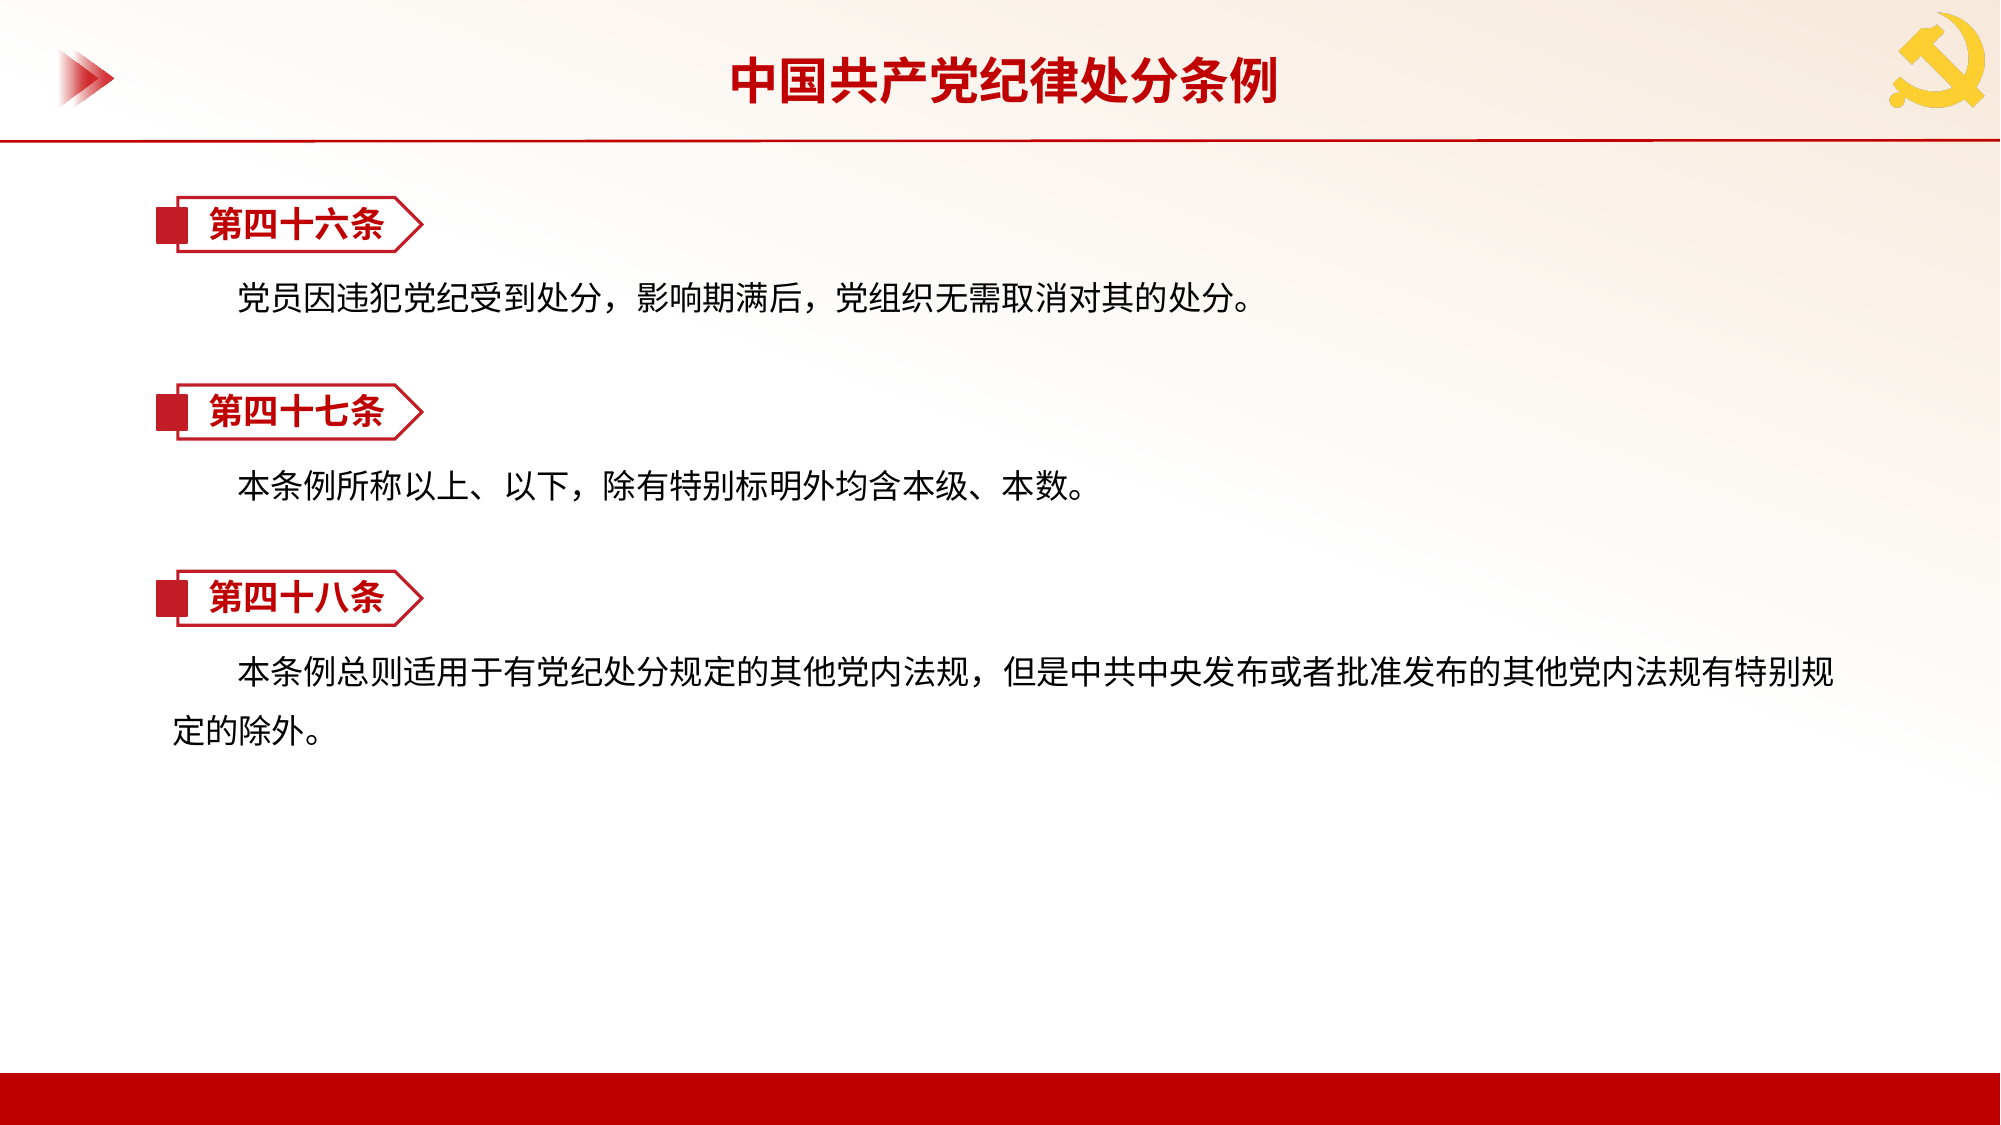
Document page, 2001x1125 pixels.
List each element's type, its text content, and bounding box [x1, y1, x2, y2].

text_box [156, 381, 422, 440]
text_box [156, 194, 422, 253]
text_box 本条例总则适用于有党纪处分规定的其他党内法规，但是中共中央发布或者批准发布的其他党内法规有特别规定的除外。 [157, 625, 1850, 707]
text_box 党员因违犯党纪受到处分，影响期满后，党组织无需取消对其的处分。 [157, 251, 1850, 334]
picture [1889, 12, 1985, 108]
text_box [156, 568, 422, 626]
text_box 本条例所称以上、以下，除有特别标明外均含本级、本数。 [157, 439, 1850, 521]
text_box 中国共产党纪律处分条例 [303, 29, 1705, 117]
text_box [0, 1072, 2000, 1125]
